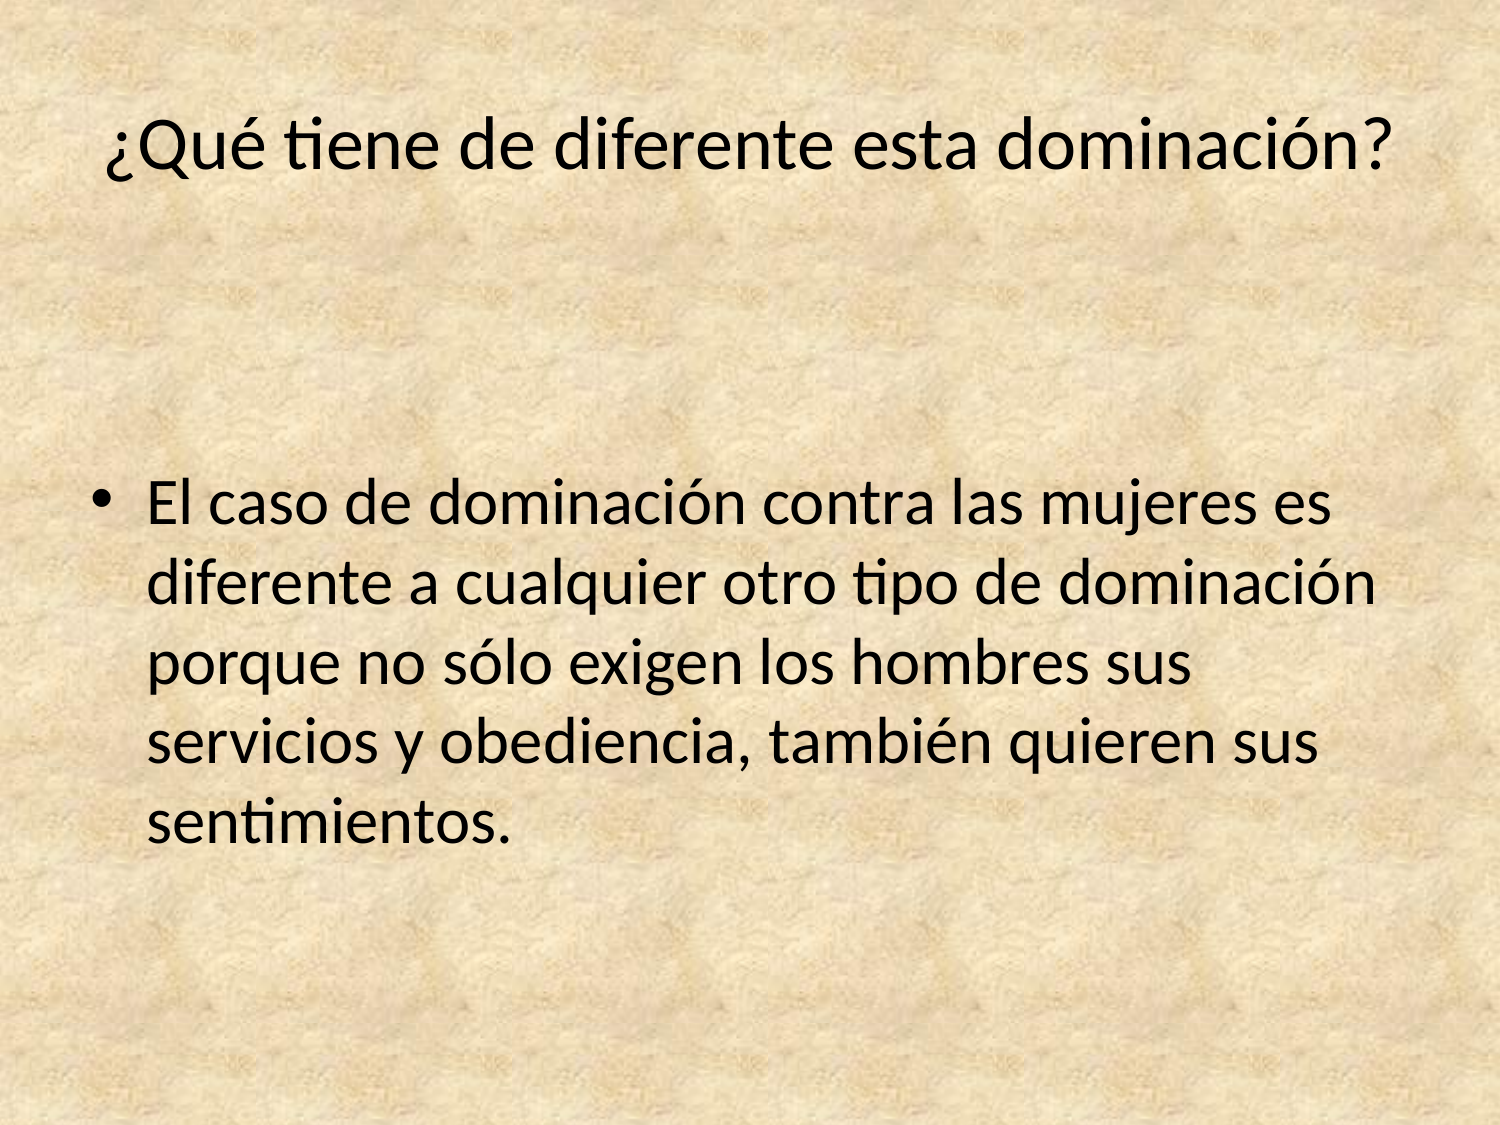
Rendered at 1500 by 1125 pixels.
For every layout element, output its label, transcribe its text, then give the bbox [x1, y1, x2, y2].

list El caso de dominación contra las mujeres es diferente a cualquier otro tipo de dominación porque no sólo exigen los hombres sus servicios y obediencia, también quieren sus sentimientos. [75, 450, 1425, 1005]
title ¿Qué tiene de diferente esta dominación? [75, 45, 1425, 233]
picture [0, 0, 1500, 1125]
